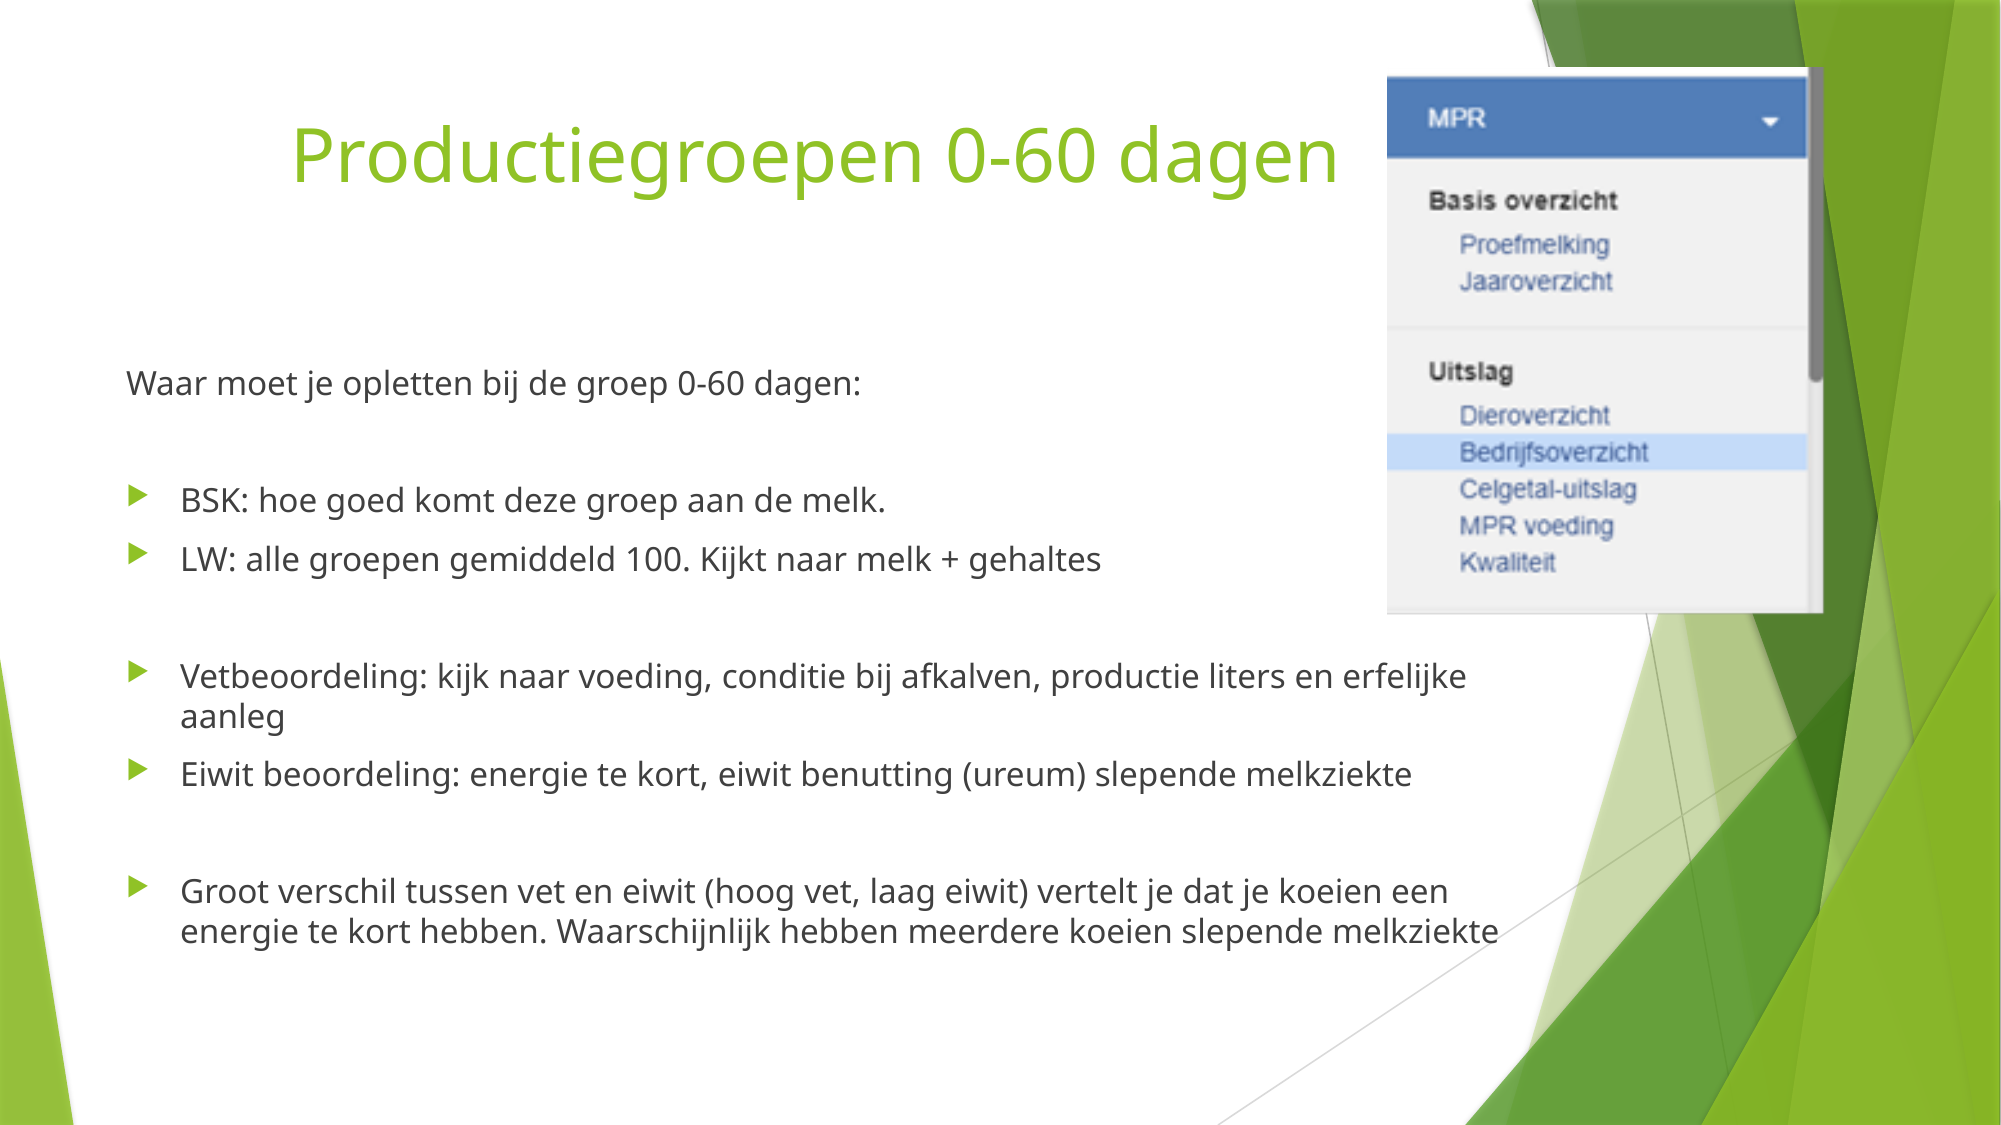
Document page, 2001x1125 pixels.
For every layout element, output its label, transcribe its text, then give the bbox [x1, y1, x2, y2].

title Productiegroepen 0-60 dagen [111, 99, 1382, 317]
list Waar moet je opletten bij de groep 0-60 dagen: BSK: hoe goed komt deze groep aan de melk. LW: alle groepen gemiddeld 100. Kijkt naar melk + gehaltes Vetbeoordeling: kijk naar voeding, conditie bij afkalven, productie liters en erfelijke aanleg Eiwit beoordeling: energie te kort, eiwit benutting (ureum) slepende melkziekte Groot verschil tussen vet en eiwit (hoog vet, laag eiwit) vertelt je dat je koeien een energie te kort hebben. Waarschijnlijk hebben meerdere koeien slepende melkziekte [111, 354, 1522, 992]
picture [1387, 67, 1827, 618]
